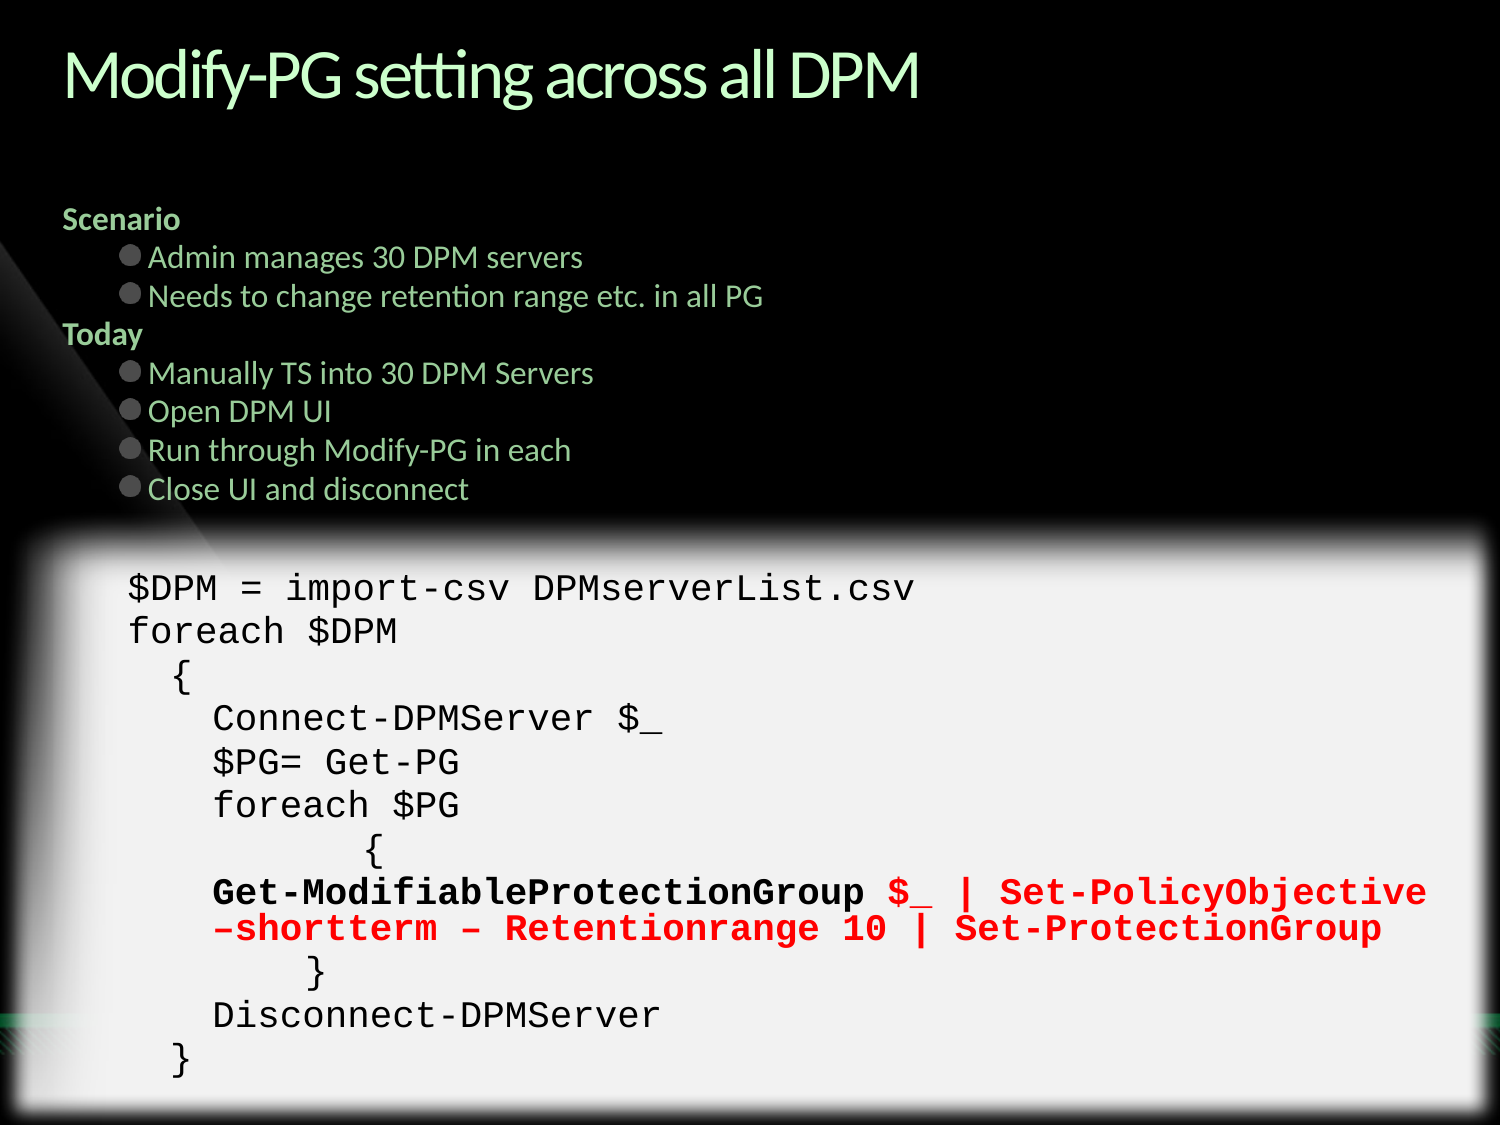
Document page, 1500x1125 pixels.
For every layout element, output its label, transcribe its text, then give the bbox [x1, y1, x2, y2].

picture [0, 0, 1500, 1125]
list Scenario Admin manages 30 DPM servers Needs to change retention range etc. in all PG Today Manually TS into 30 DPM Servers Open DPM UI Run through Modify-PG in each Close UI and disconnect $DPM = import-csv DPMserverList.csv foreach $DPM { Connect-DPMServer $_ $PG= Get-PG foreach $PG { Get-ModifiableProtectionGroup $_ | Set-PolicyObjective –shortterm – Retentionrange 10 | Set-ProtectionGroup } Disconnect-DPMServer } [62, 204, 1438, 499]
title Modify-PG setting across all DPM [62, 37, 1438, 147]
